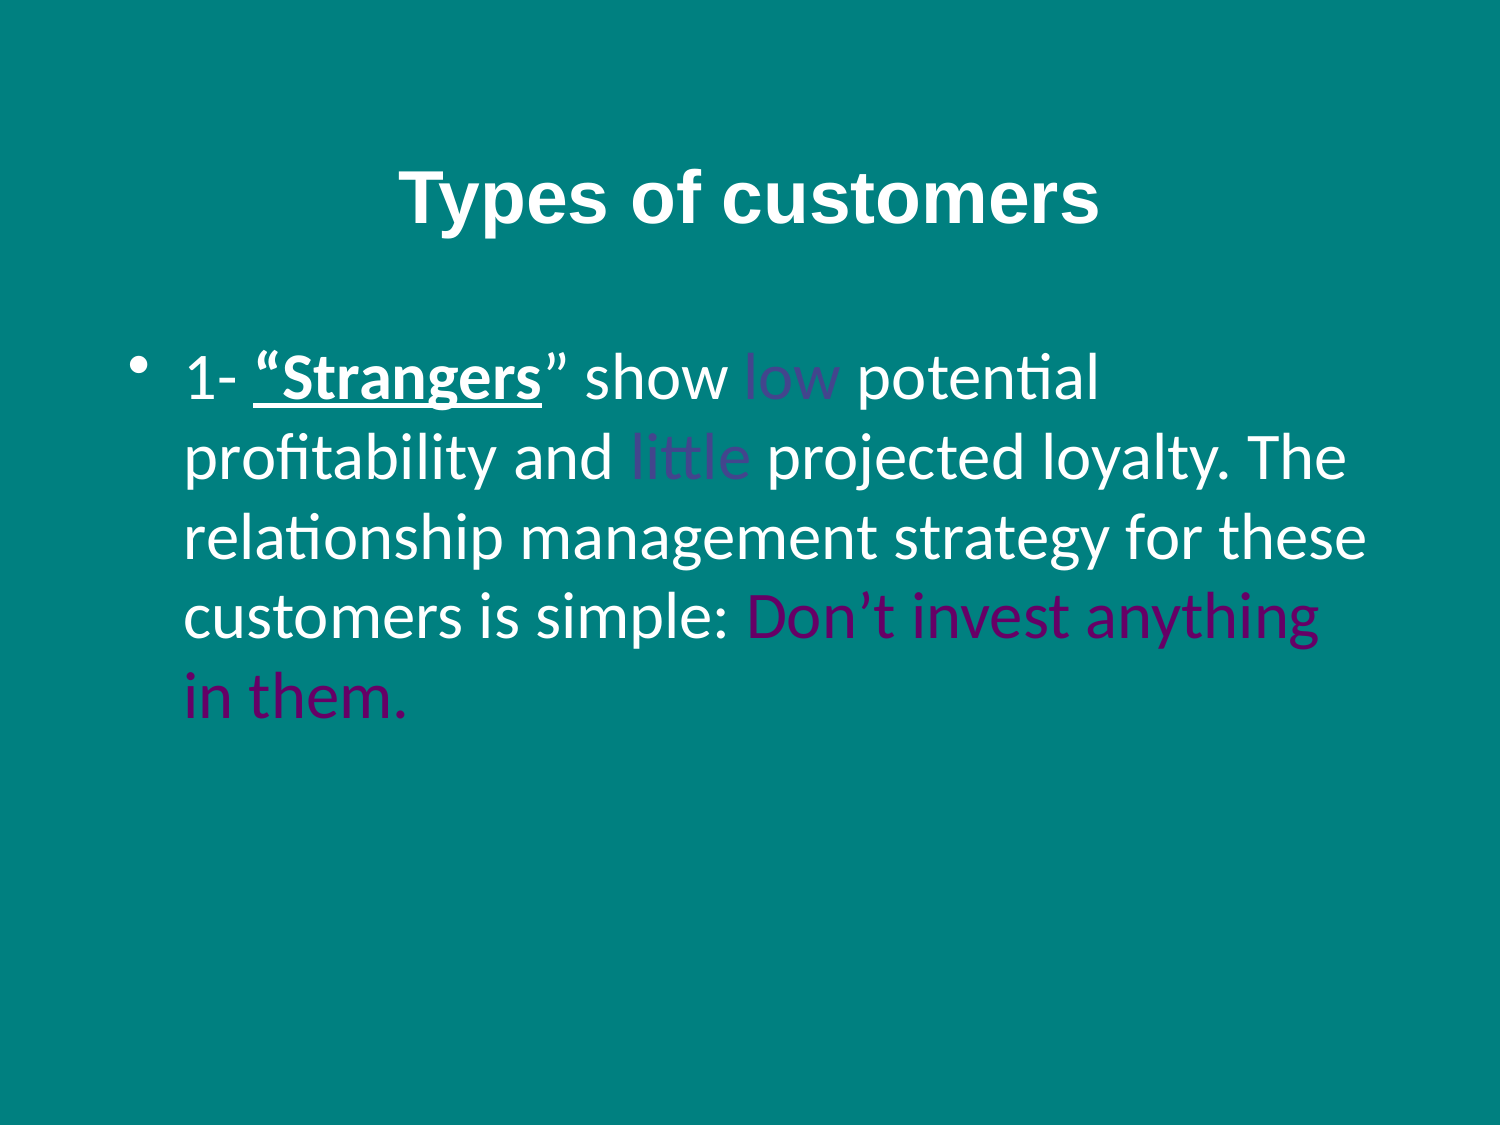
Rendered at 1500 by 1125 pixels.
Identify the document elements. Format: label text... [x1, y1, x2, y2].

list 1- “Strangers” show low potential profitability and little projected loyalty. The relationship management strategy for these customers is simple: Don’t invest anything in them. [112, 324, 1388, 1001]
title Types of customers [112, 99, 1388, 288]
